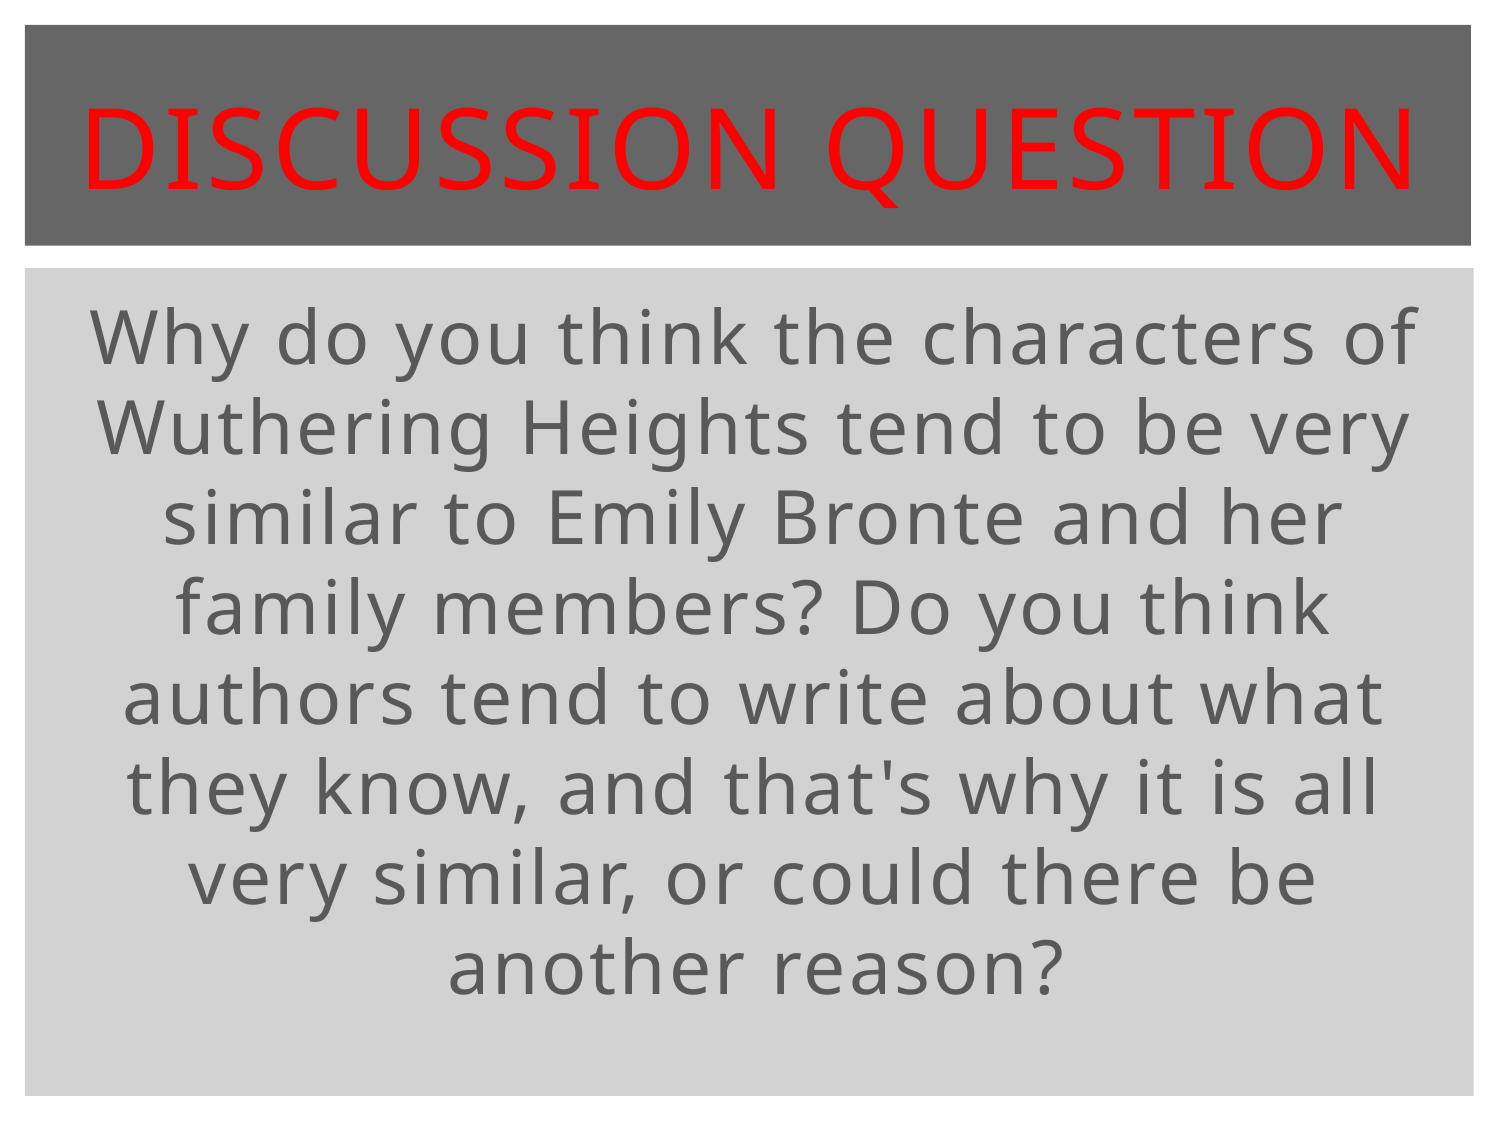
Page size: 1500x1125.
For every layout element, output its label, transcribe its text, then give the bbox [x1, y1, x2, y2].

title Discussion question [62, 58, 1438, 232]
list Why do you think the characters of Wuthering Heights tend to be very similar to Emily Bronte and her family members? Do you think authors tend to write about what they know, and that's why it is all very similar, or could there be another reason? [62, 281, 1442, 1005]
